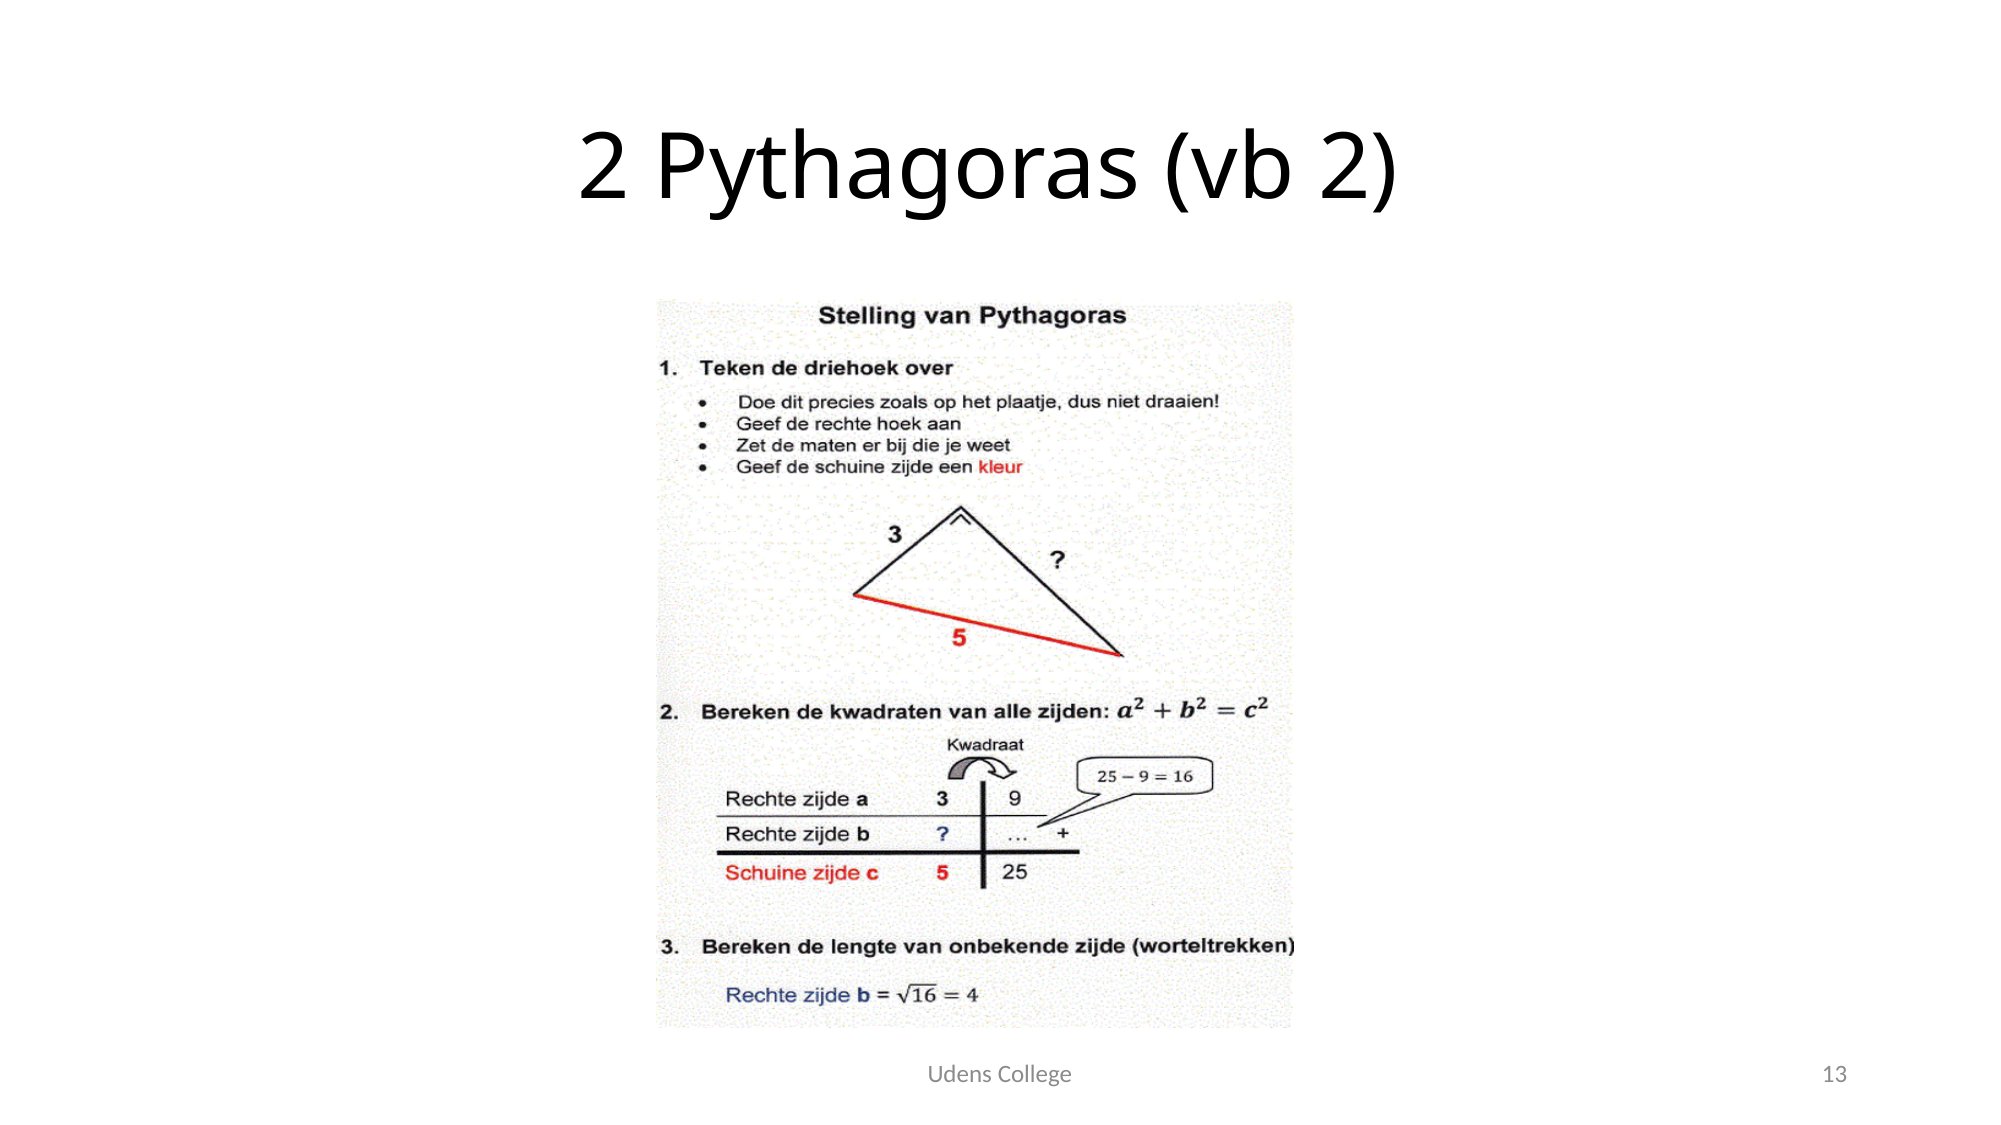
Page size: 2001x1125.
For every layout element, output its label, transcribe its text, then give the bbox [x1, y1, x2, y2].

footer Udens College [662, 1042, 1338, 1103]
title 2 Pythagoras (vb 2) [137, 59, 1863, 278]
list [656, 299, 1294, 1028]
slide_number 13 [1412, 1042, 1863, 1103]
